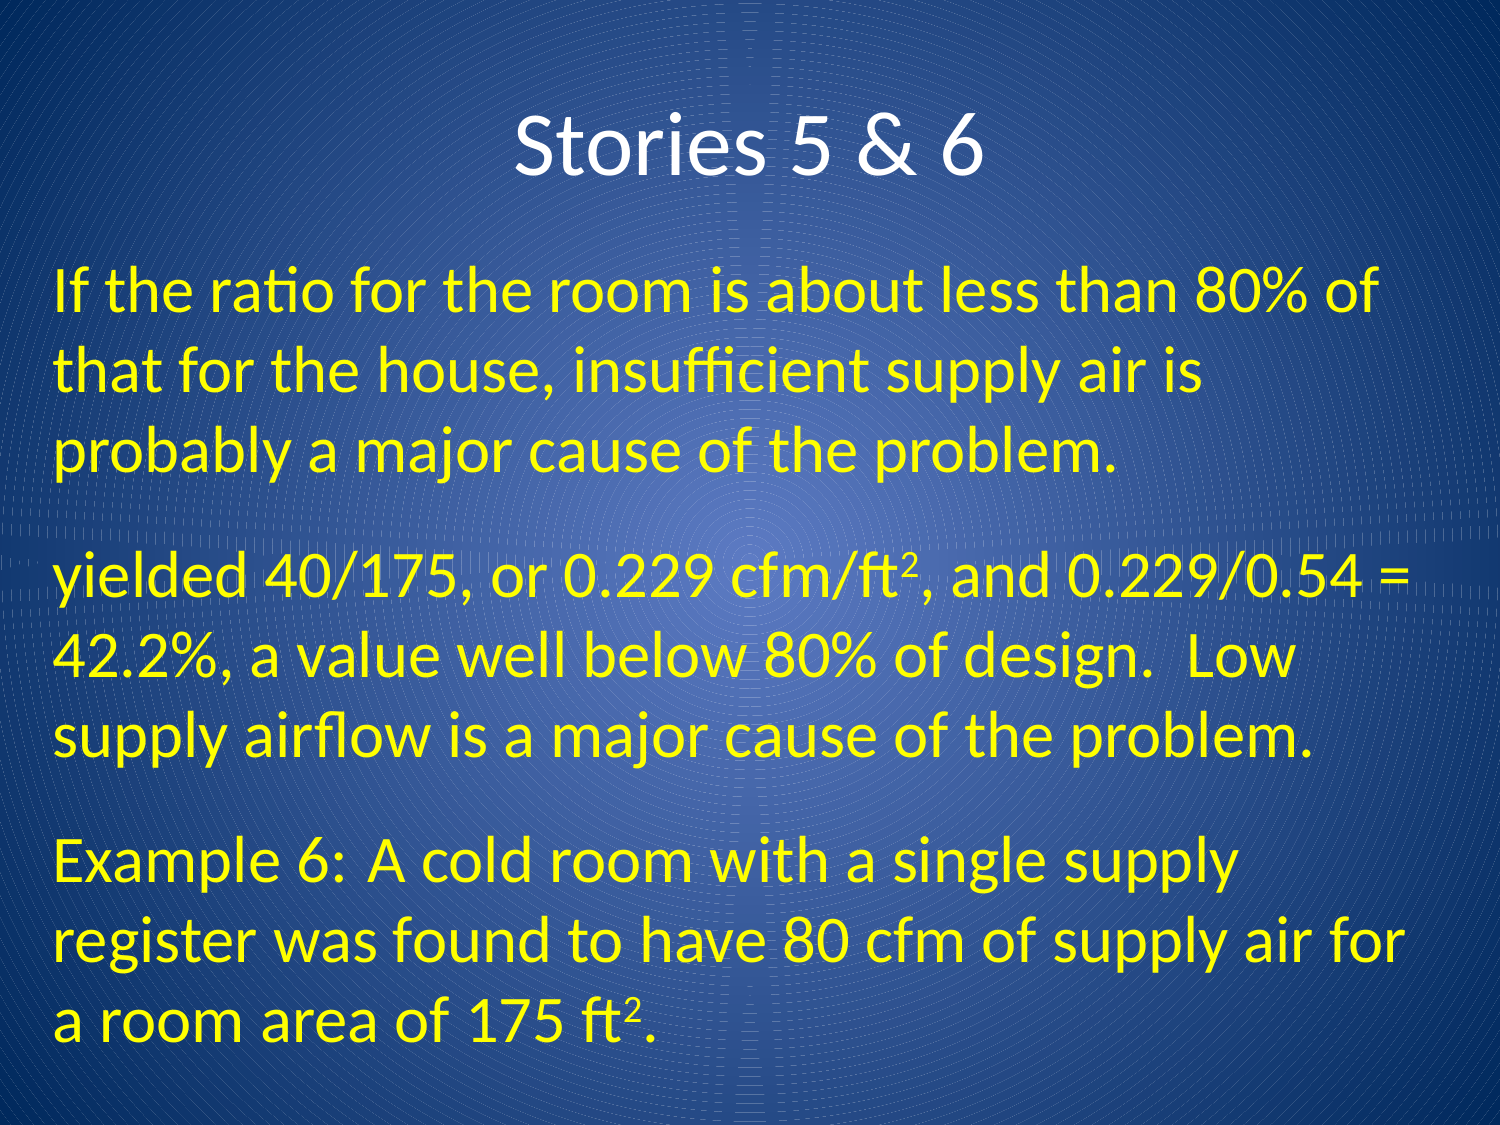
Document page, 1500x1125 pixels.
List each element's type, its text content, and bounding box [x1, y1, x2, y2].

title Stories 5 & 6 [75, 45, 1425, 233]
list If the ratio for the room is about less than 80% of that for the house, insufficient supply air is probably a major cause of the problem. yielded 40/175, or 0.229 cfm/ft2, and 0.229/0.54 = 42.2%, a value well below 80% of design. Low supply airflow is a major cause of the problem. Example 6: A cold room with a single supply register was found to have 80 cfm of supply air for a room area of 175 ft2. [37, 238, 1463, 981]
